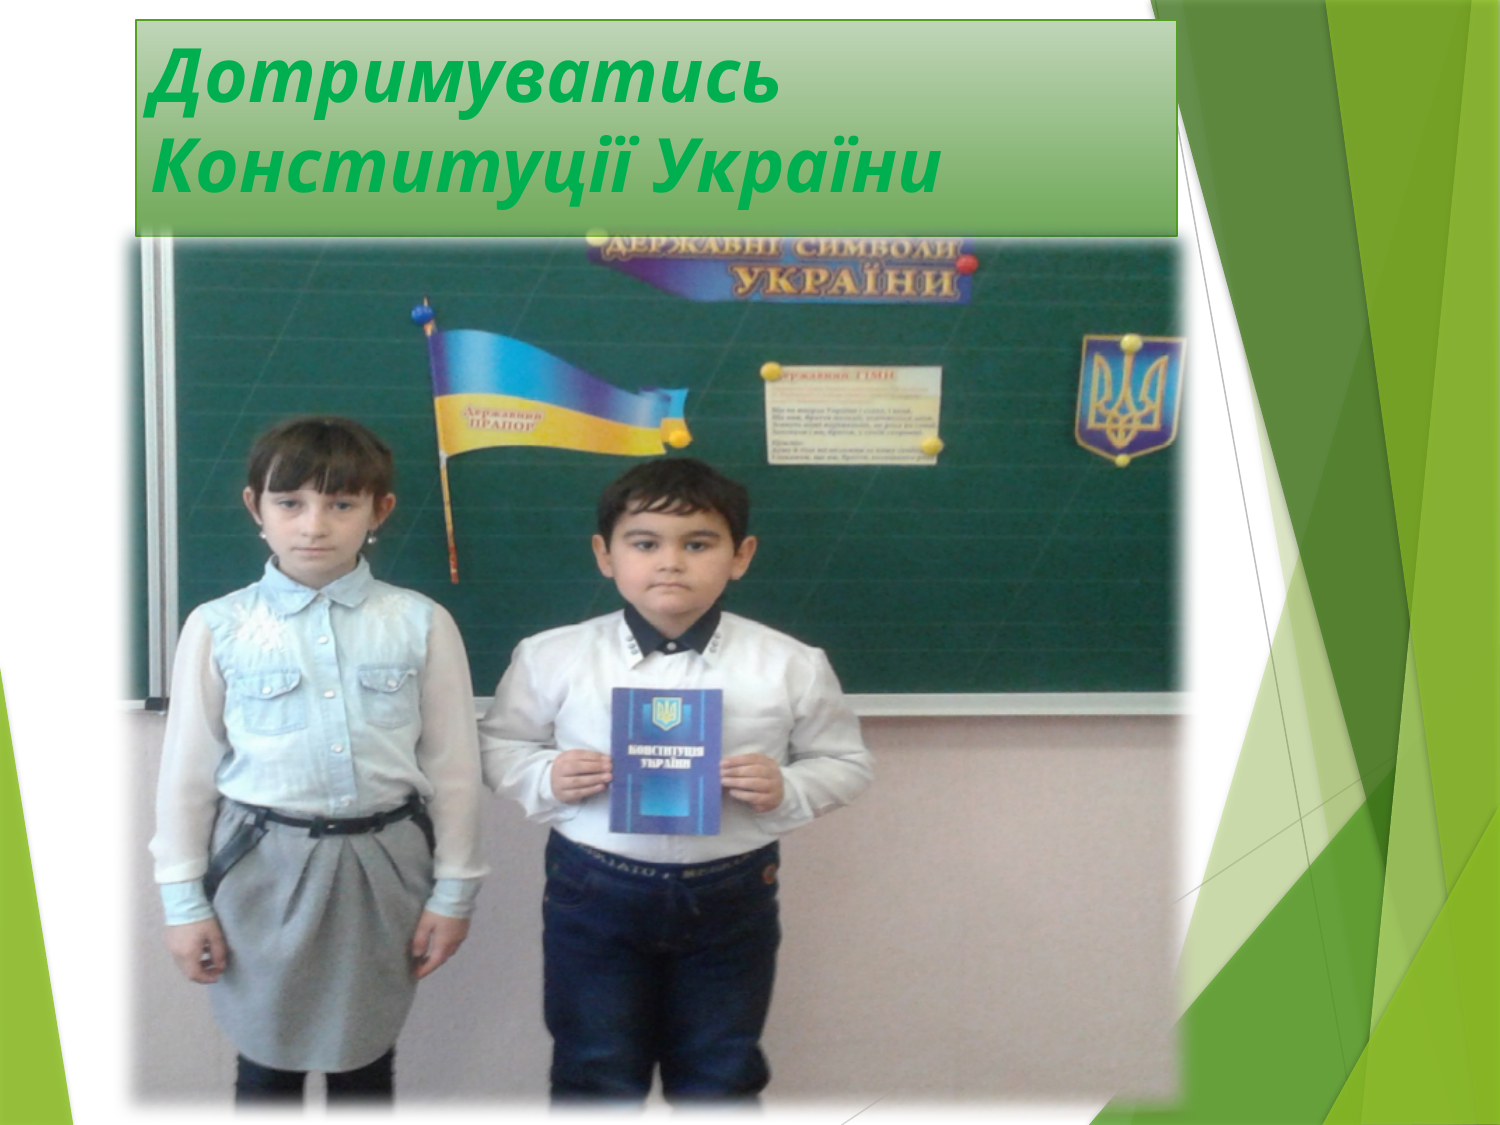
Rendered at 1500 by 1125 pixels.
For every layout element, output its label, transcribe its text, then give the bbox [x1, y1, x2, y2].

picture [112, 221, 1201, 1125]
title Дотримуватись Конституції України [135, 19, 1178, 220]
